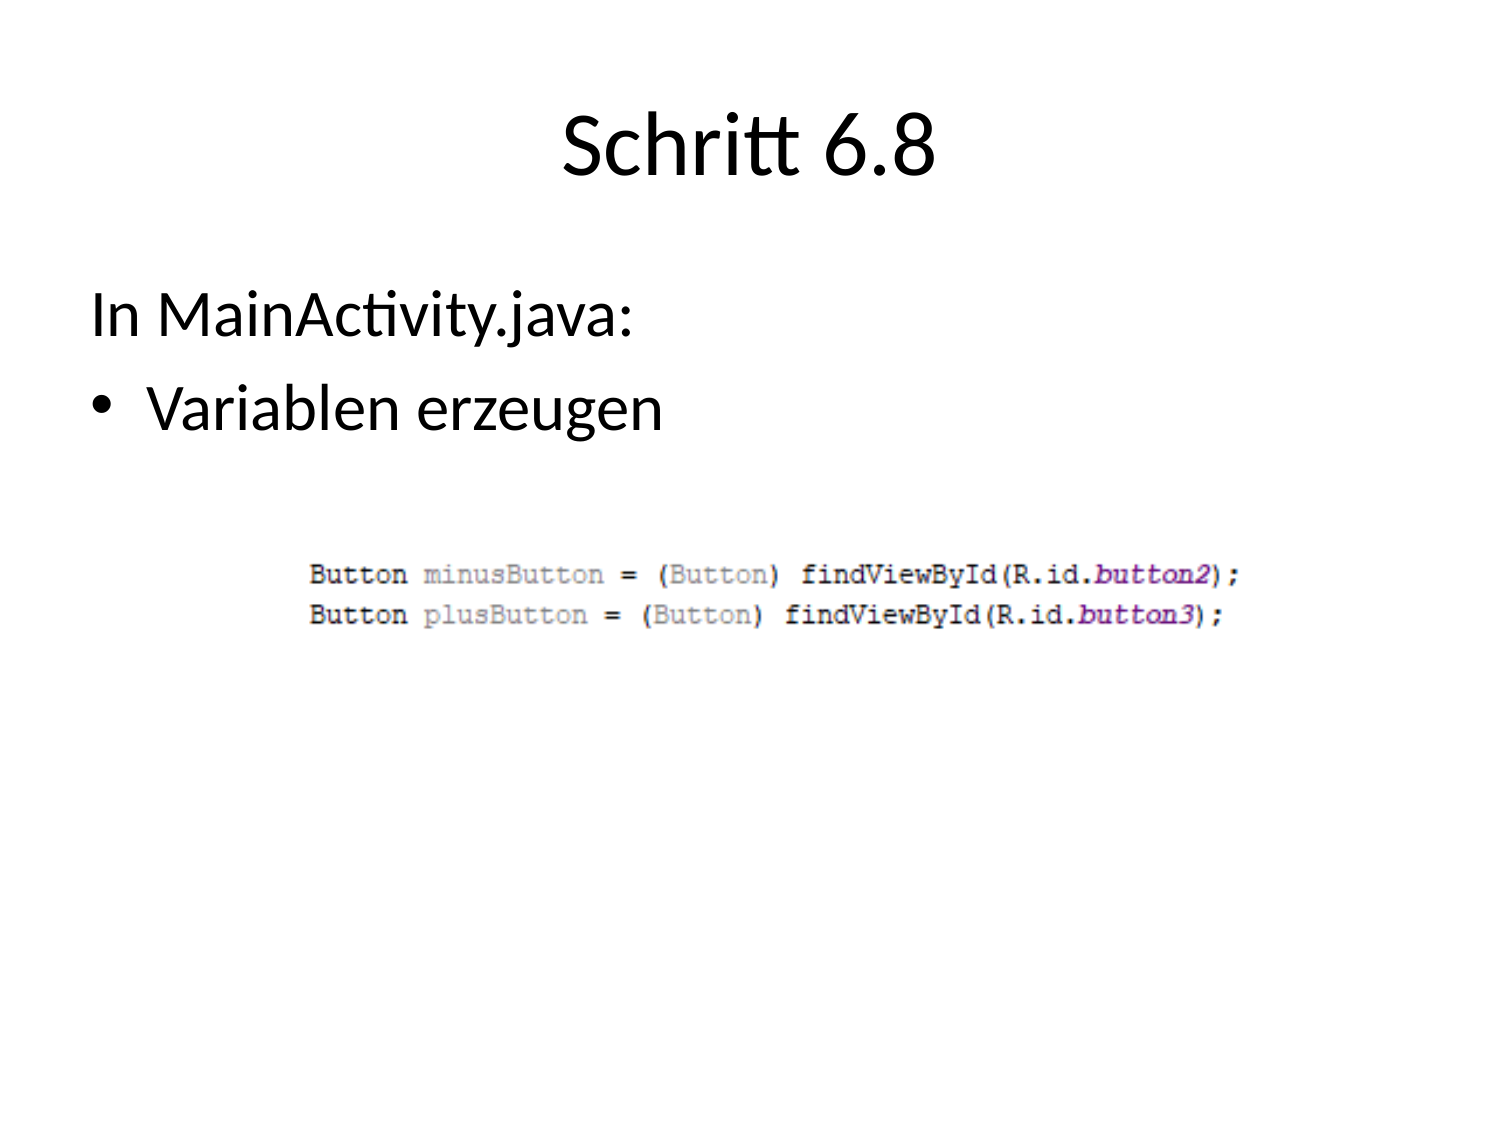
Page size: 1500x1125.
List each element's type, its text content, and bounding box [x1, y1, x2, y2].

picture [300, 558, 1250, 648]
title Schritt 6.8 [75, 45, 1425, 233]
list In MainActivity.java: Variablen erzeugen [75, 262, 1425, 1005]
